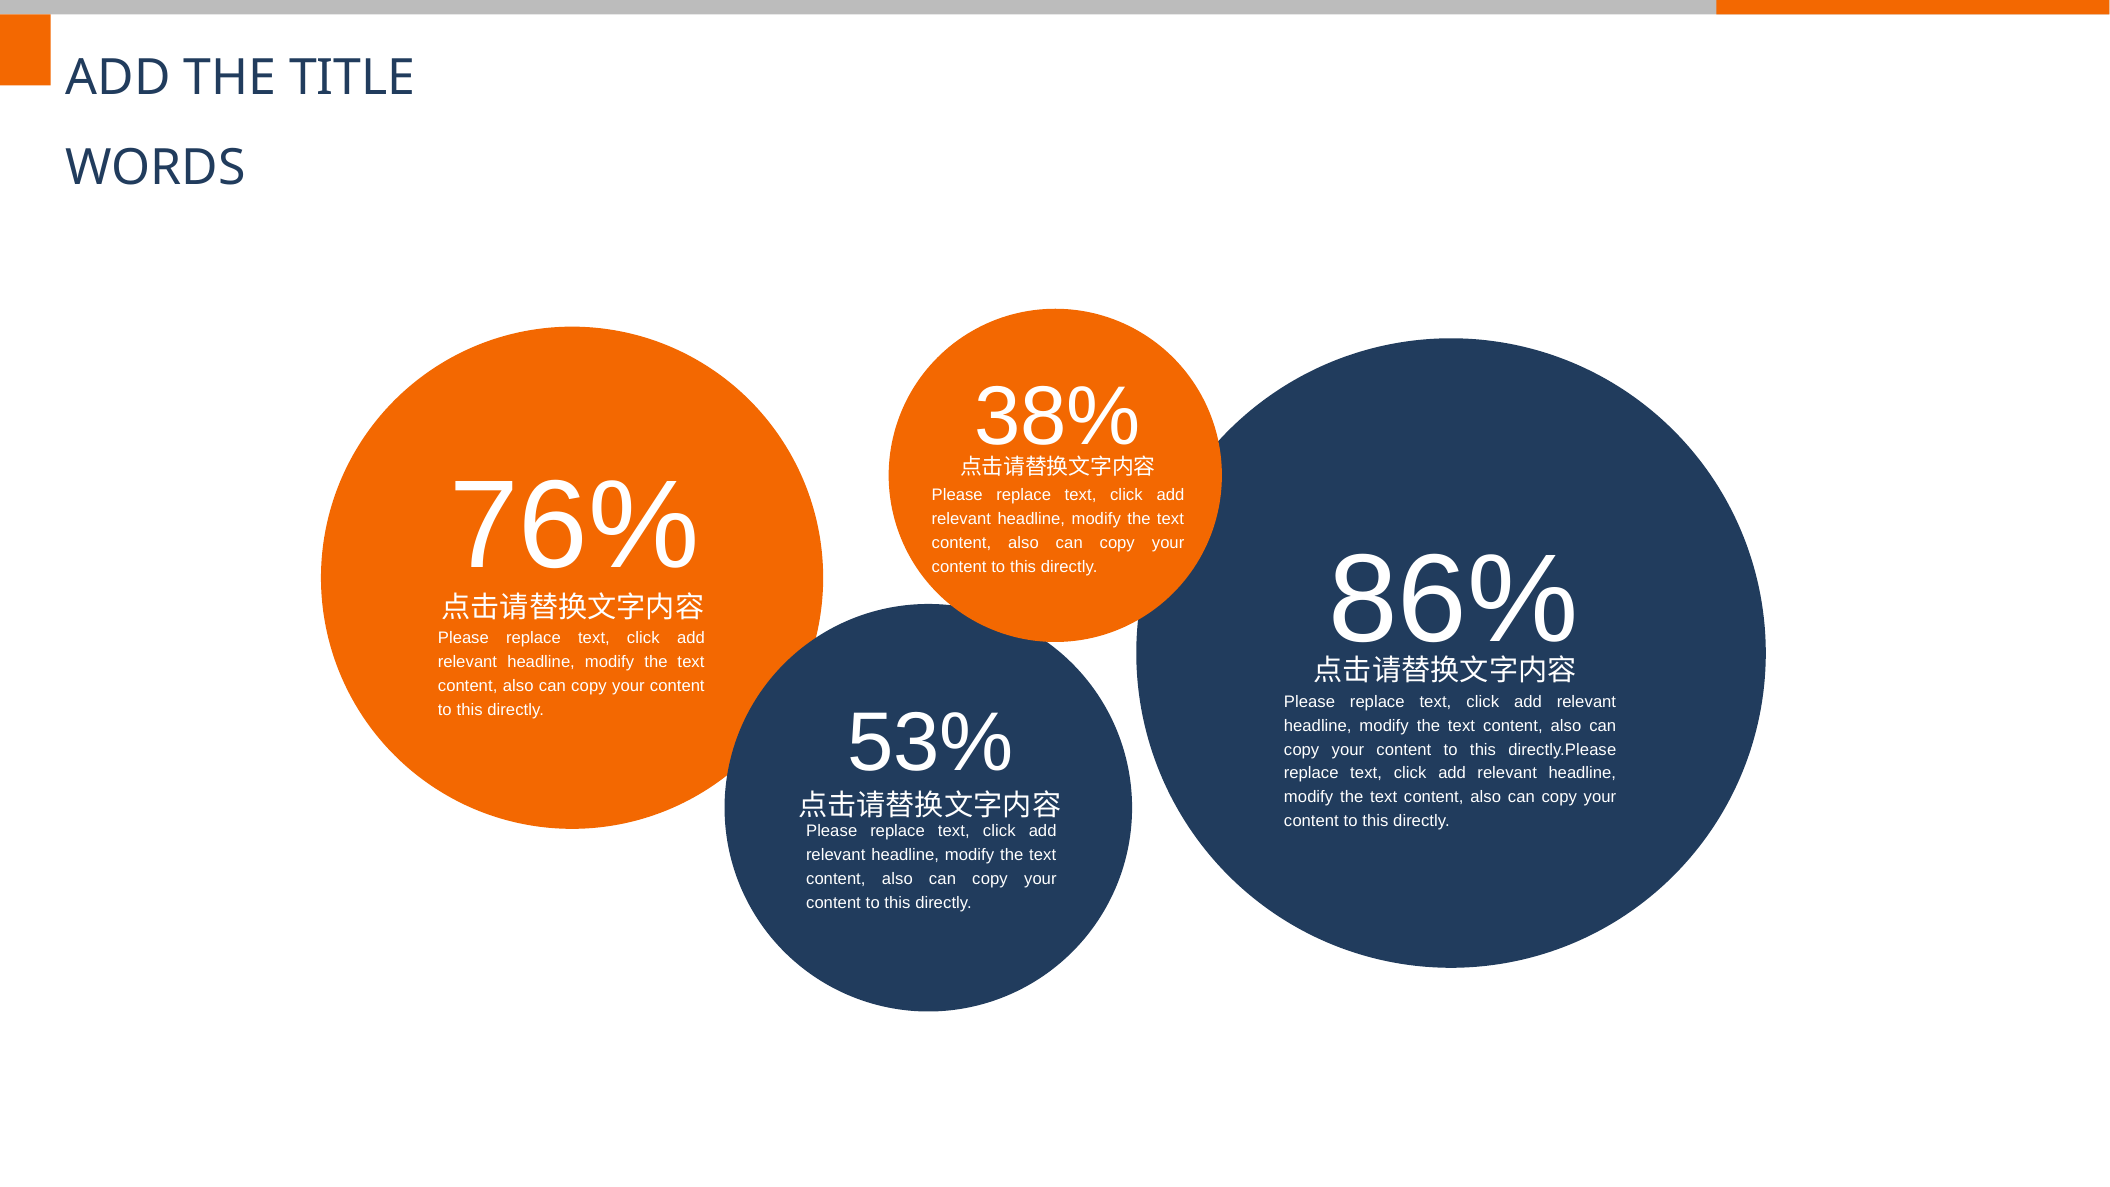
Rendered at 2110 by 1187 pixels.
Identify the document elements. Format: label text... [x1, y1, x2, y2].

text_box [724, 603, 1133, 1012]
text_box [320, 326, 824, 829]
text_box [888, 308, 1222, 642]
text_box ADD THE TITLE WORDS [50, 7, 583, 202]
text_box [1136, 338, 1766, 968]
